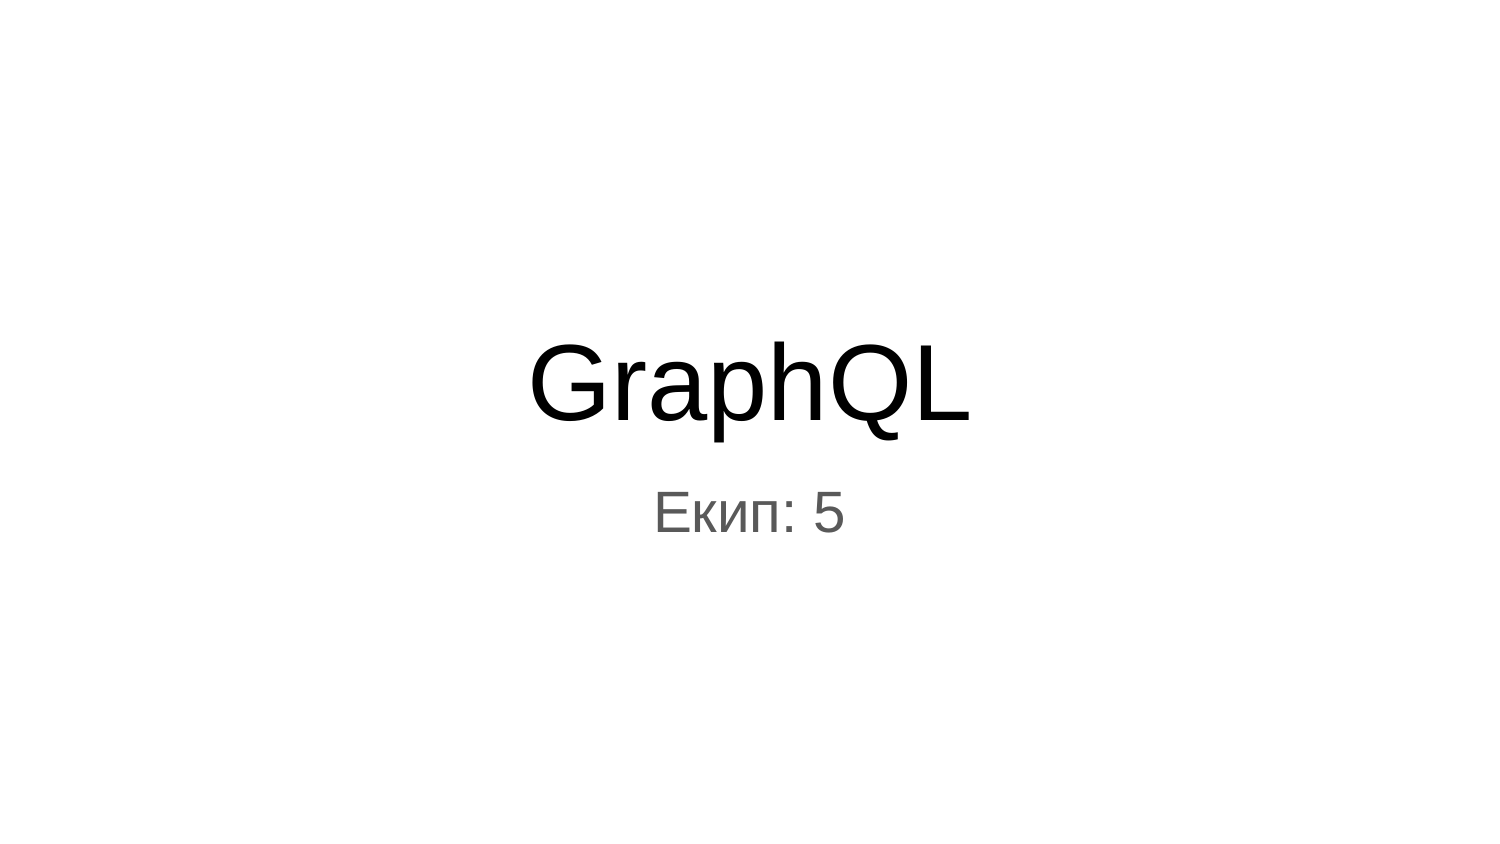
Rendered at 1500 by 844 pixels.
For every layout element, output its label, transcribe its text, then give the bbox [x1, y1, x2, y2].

title GraphQL [51, 122, 1449, 459]
subtitle Екип: 5 [51, 464, 1449, 595]
